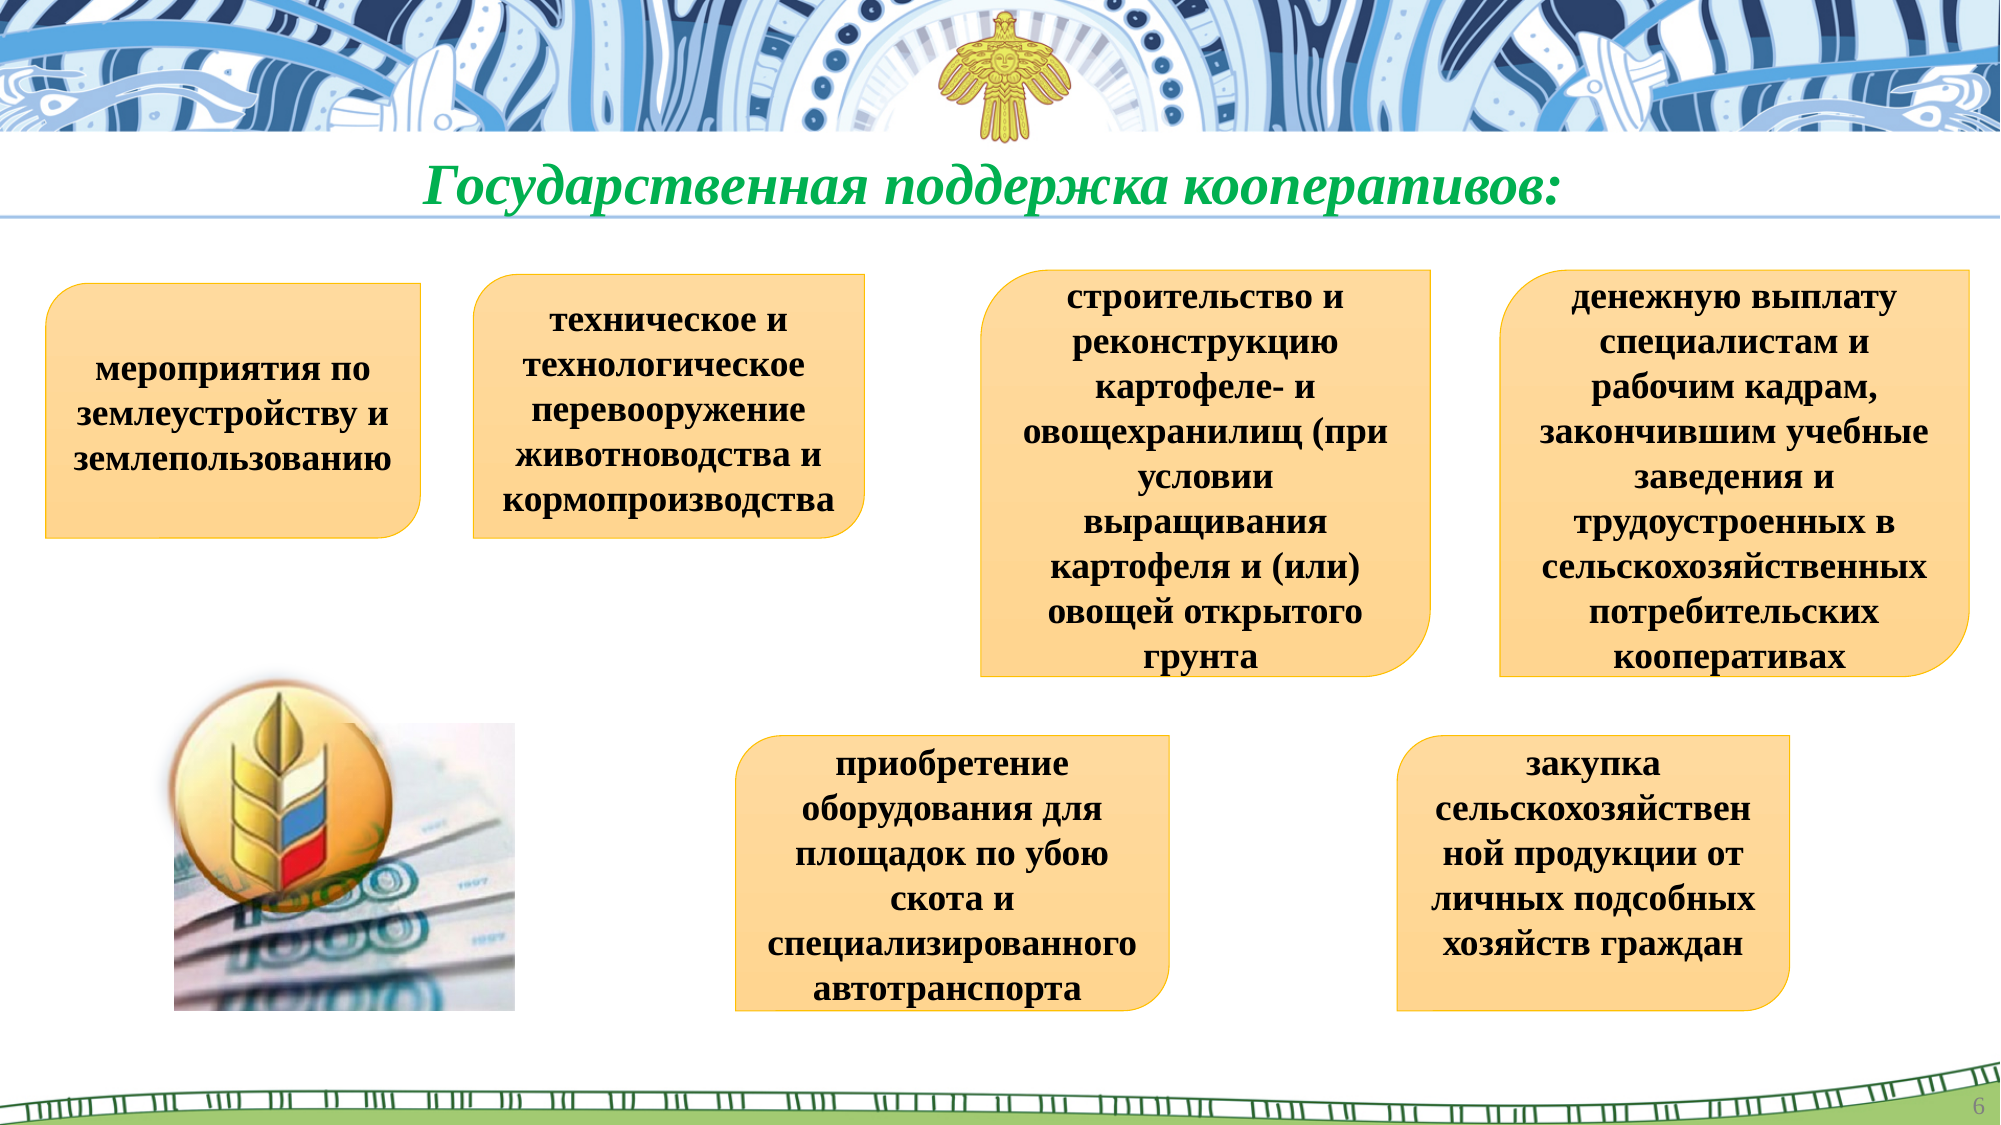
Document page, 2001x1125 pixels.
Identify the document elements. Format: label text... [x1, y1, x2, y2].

text_box закупка сельскохозяйственной продукции от личных подсобных хозяйств граждан [1396, 735, 1791, 1012]
text_box денежную выплату специалистам и рабочим кадрам, закончившим учебные заведения и трудоустроенных в сельскохозяйственных потребительских кооперативах [1499, 269, 1970, 678]
text_box мероприятия по землеустройству и землепользованию [45, 282, 421, 539]
text_box [643, 739, 760, 830]
text_box Государственная поддержка кооперативов: [276, 138, 1698, 224]
text_box приобретение оборудования для площадок по убою скота и специализированного автотранспорта [735, 735, 1170, 1012]
text_box [256, 822, 669, 1021]
text_box строительство и реконструкцию картофеле- и овощехранилищ (при условии выращивания картофеля и (или) овощей открытого грунта [980, 269, 1431, 678]
picture [0, 0, 2000, 1125]
slide_number 6 [1862, 1084, 2000, 1125]
text_box техническое и технологическое перевооружение животноводства и кормопроизводства [472, 273, 865, 539]
